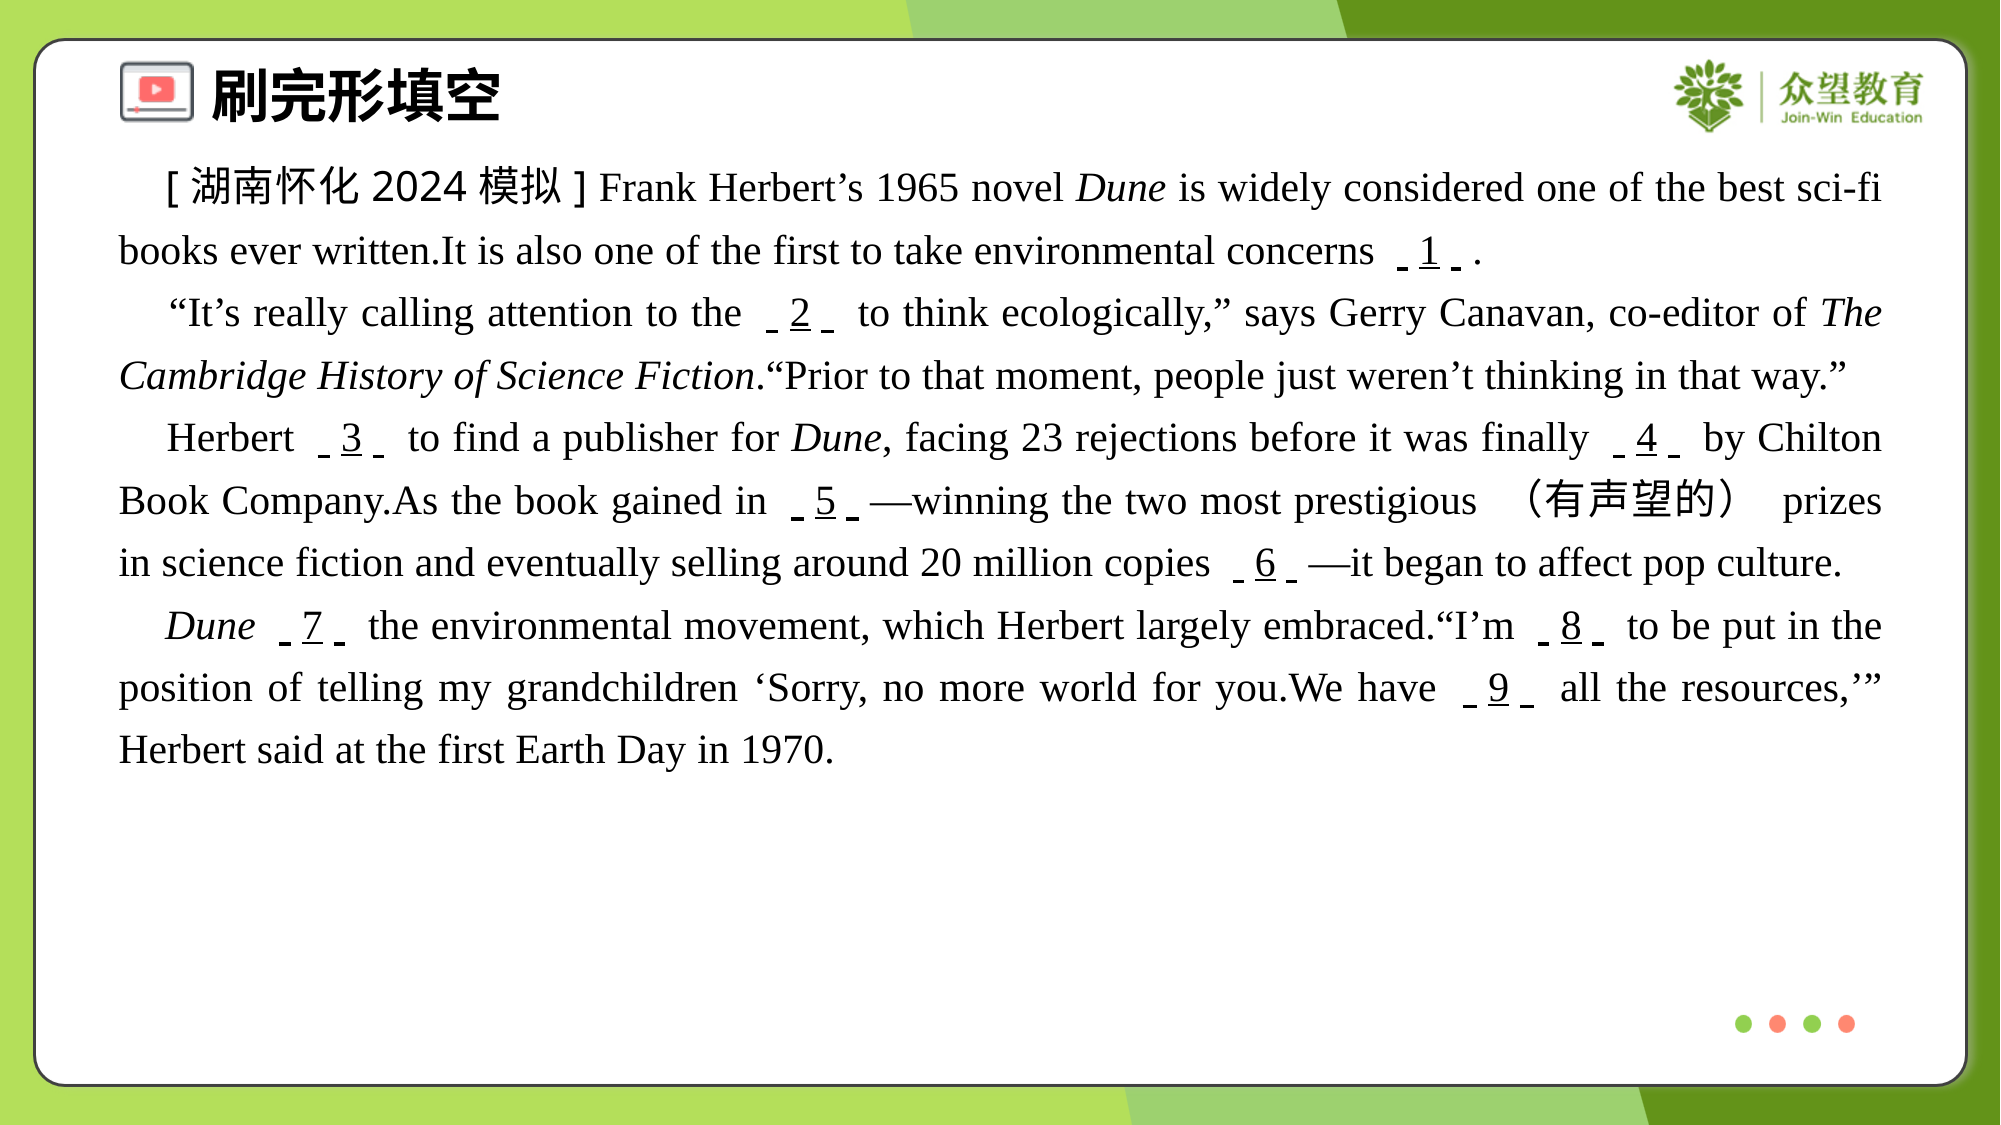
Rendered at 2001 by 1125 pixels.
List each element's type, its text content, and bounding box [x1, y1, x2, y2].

text_box [湖南怀化2024模拟] Frank Herbert’s 1965 novel Dune is widely considered one of the best sci-fi books ever written.It is also one of the first to take environmental concerns . .1. .. “It’s really calling attention to the . .2. . to think ecologically,” says Gerry Canavan, co-editor of The Cambridge History of Science Fiction.“Prior to that moment, people just weren’t thinking in that way.” Herbert . .3. . to find a publisher for Dune, facing 23 rejections before it was finally . .4. . by Chilton Book Company.As the book gained in . .5. .—winning the two most prestigious （有声望的） prizes in science fiction and eventually selling around 20 million copies . .6. .—it began to affect pop culture. Dune . .7. . the environmental movement, which Herbert largely embraced.“I’m . .8. . to be put in the position of telling my grandchildren ‘Sorry, no more world for you.We have . .9. . all the resources,’” Herbert said at the first Earth Day in 1970. [118, 147, 1883, 898]
picture [0, 0, 2000, 1125]
